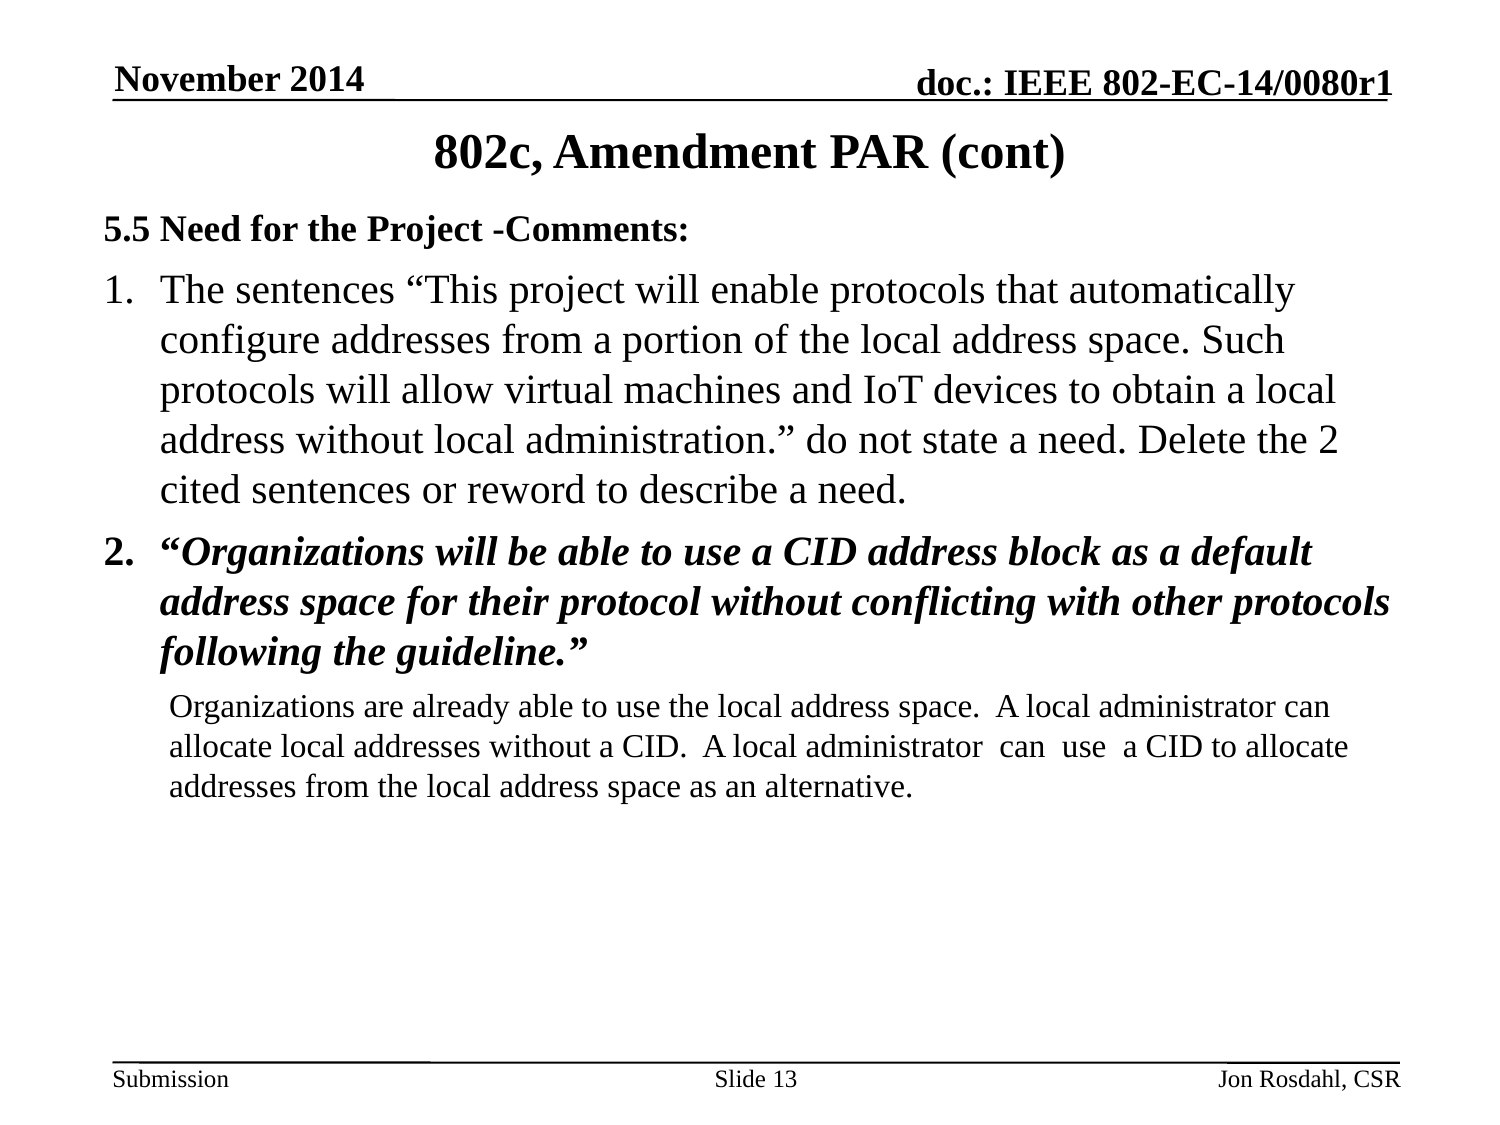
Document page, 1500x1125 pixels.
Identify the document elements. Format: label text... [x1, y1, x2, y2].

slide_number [114, 54, 423, 100]
title 802c, Amendment PAR (cont) [112, 112, 1388, 185]
list 5.5 Need for the Project -Comments: The sentences “This project will enable protocols that automatically configure addresses from a portion of the local address space. Such protocols will allow virtual machines and IoT devices to obtain a local address without local administration.” do not state a need. Delete the 2 cited sentences or reword to describe a need. “Organizations will be able to use a CID address block as a default address space for their protocol without conflicting with other protocols following the guideline.” Organizations are already able to use the local address space. A local administrator can allocate local addresses without a CID. A local administrator can use a CID to allocate addresses from the local address space as an alternative. [88, 196, 1436, 1059]
slide_number Slide 13 [712, 1061, 800, 1123]
footer Jon Rosdahl, CSR [878, 1061, 1402, 1093]
